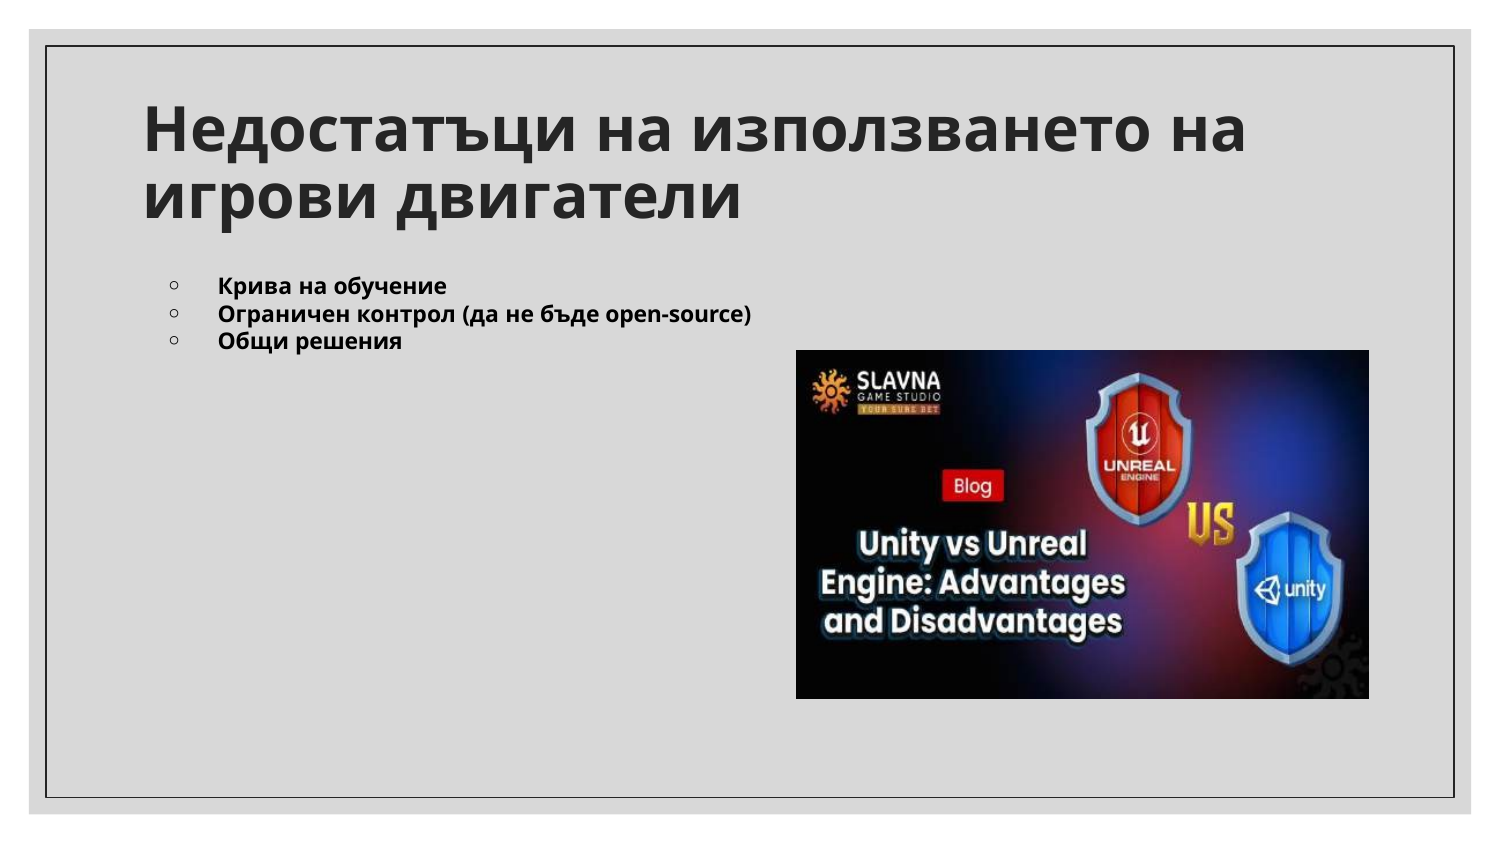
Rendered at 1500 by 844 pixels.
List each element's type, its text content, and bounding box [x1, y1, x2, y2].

picture [795, 349, 1369, 699]
text_box Крива на обучение Ограничен контрол (да не бъде open-source) Общи решения [163, 269, 752, 355]
title Недостатъци на използването на игрови двигатели [140, 85, 1339, 237]
